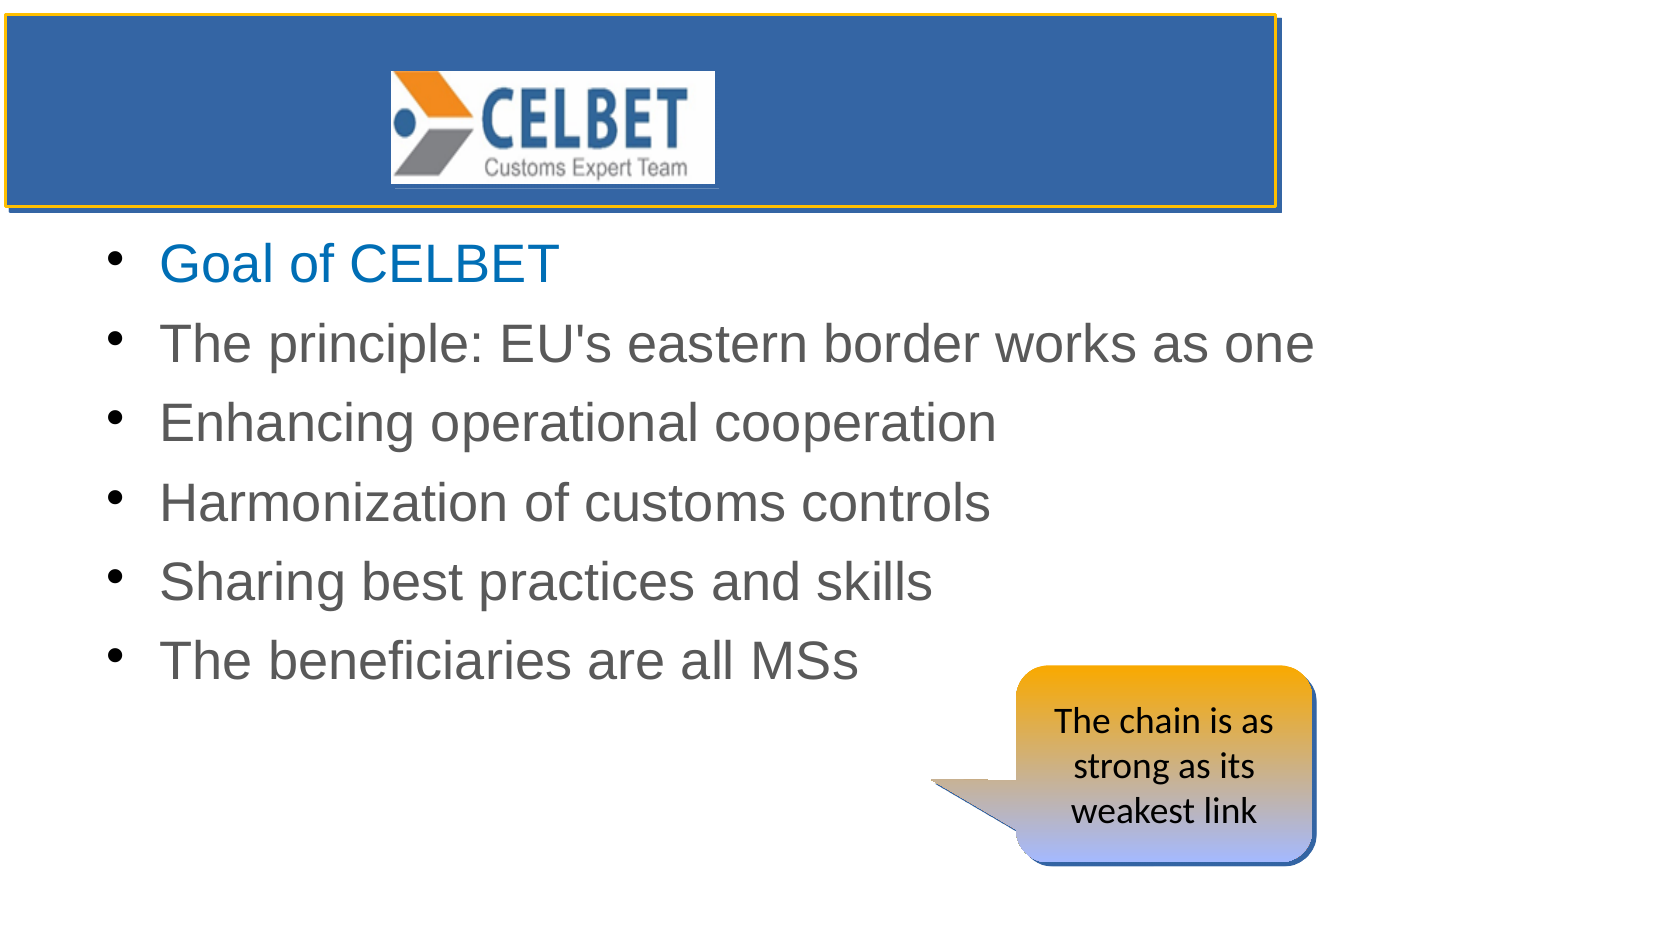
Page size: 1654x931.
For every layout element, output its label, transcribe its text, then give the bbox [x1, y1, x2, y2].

picture [391, 71, 715, 185]
text_box [82, 34, 1235, 203]
text_box Goal of CELBET The principle: EU's eastern border works as one Enhancing operational cooperation Harmonization of customs controls Sharing best practices and skills The beneficiaries are all MSs [88, 236, 1565, 798]
text_box The chain is as strong as its weakest link [930, 665, 1313, 863]
